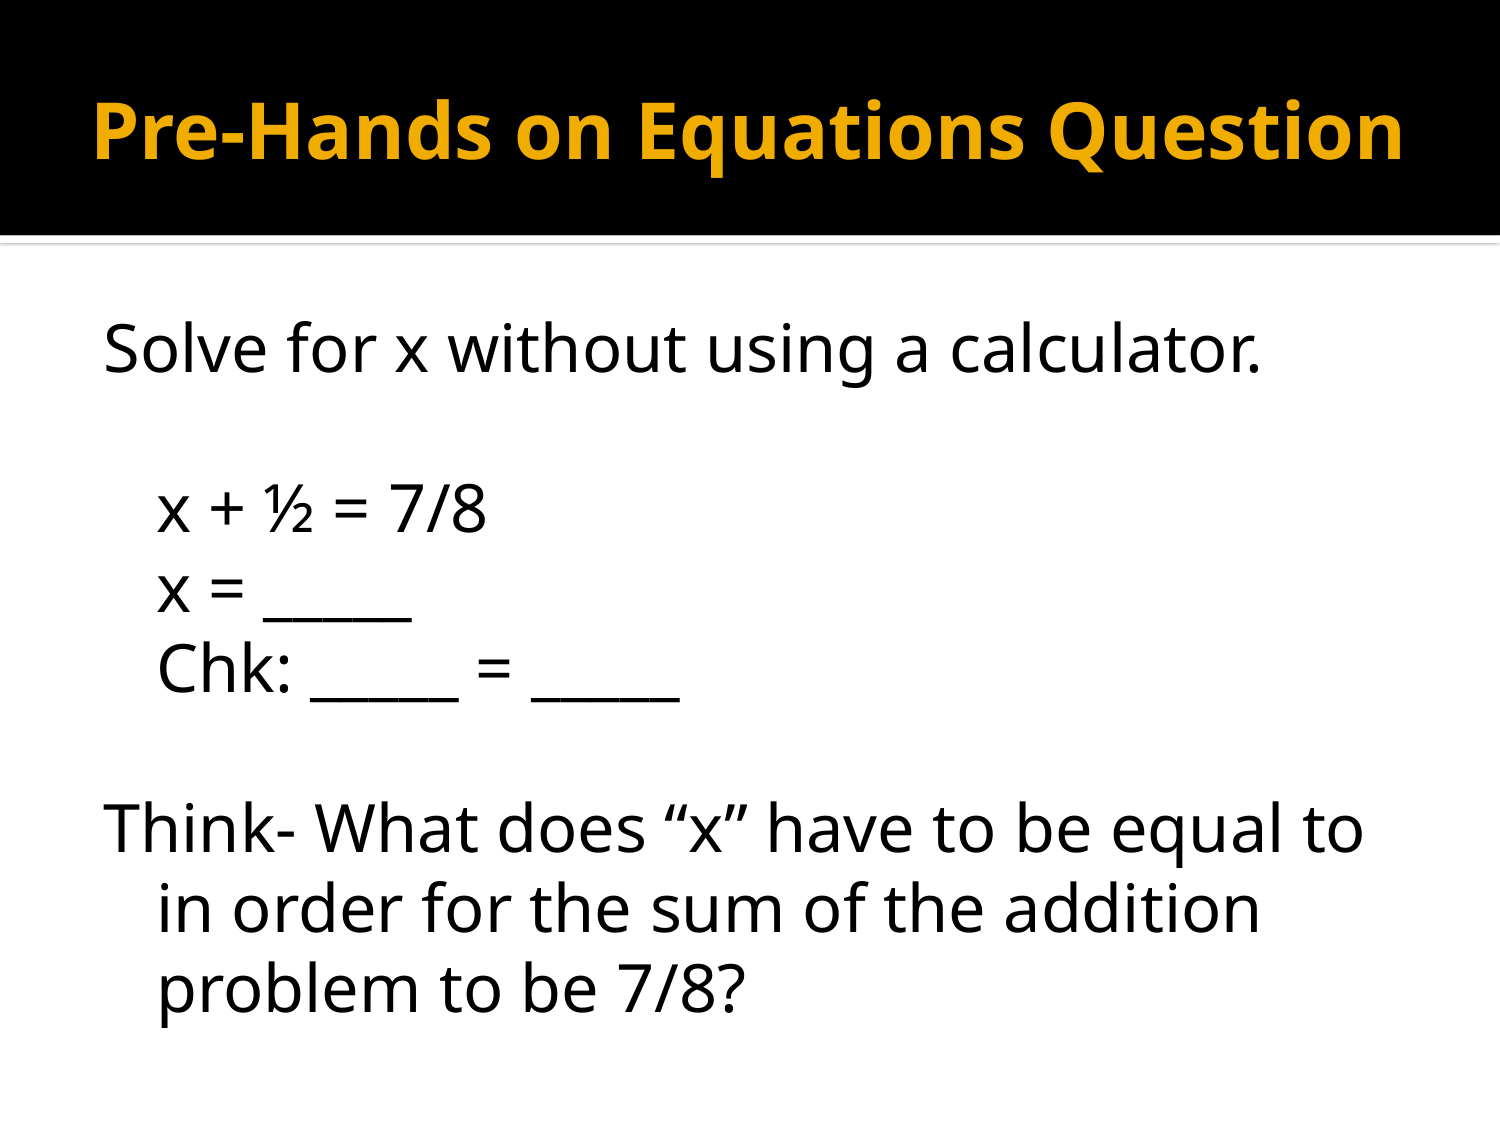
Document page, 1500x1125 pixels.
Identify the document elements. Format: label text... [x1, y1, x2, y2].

list Solve for x without using a calculator. x + ½ = 7/8 x = _____ Chk: _____ = _____ Think- What does “x” have to be equal to in order for the sum of the addition problem to be 7/8? [75, 291, 1425, 1050]
title Pre-Hands on Equations Question [75, 25, 1425, 231]
